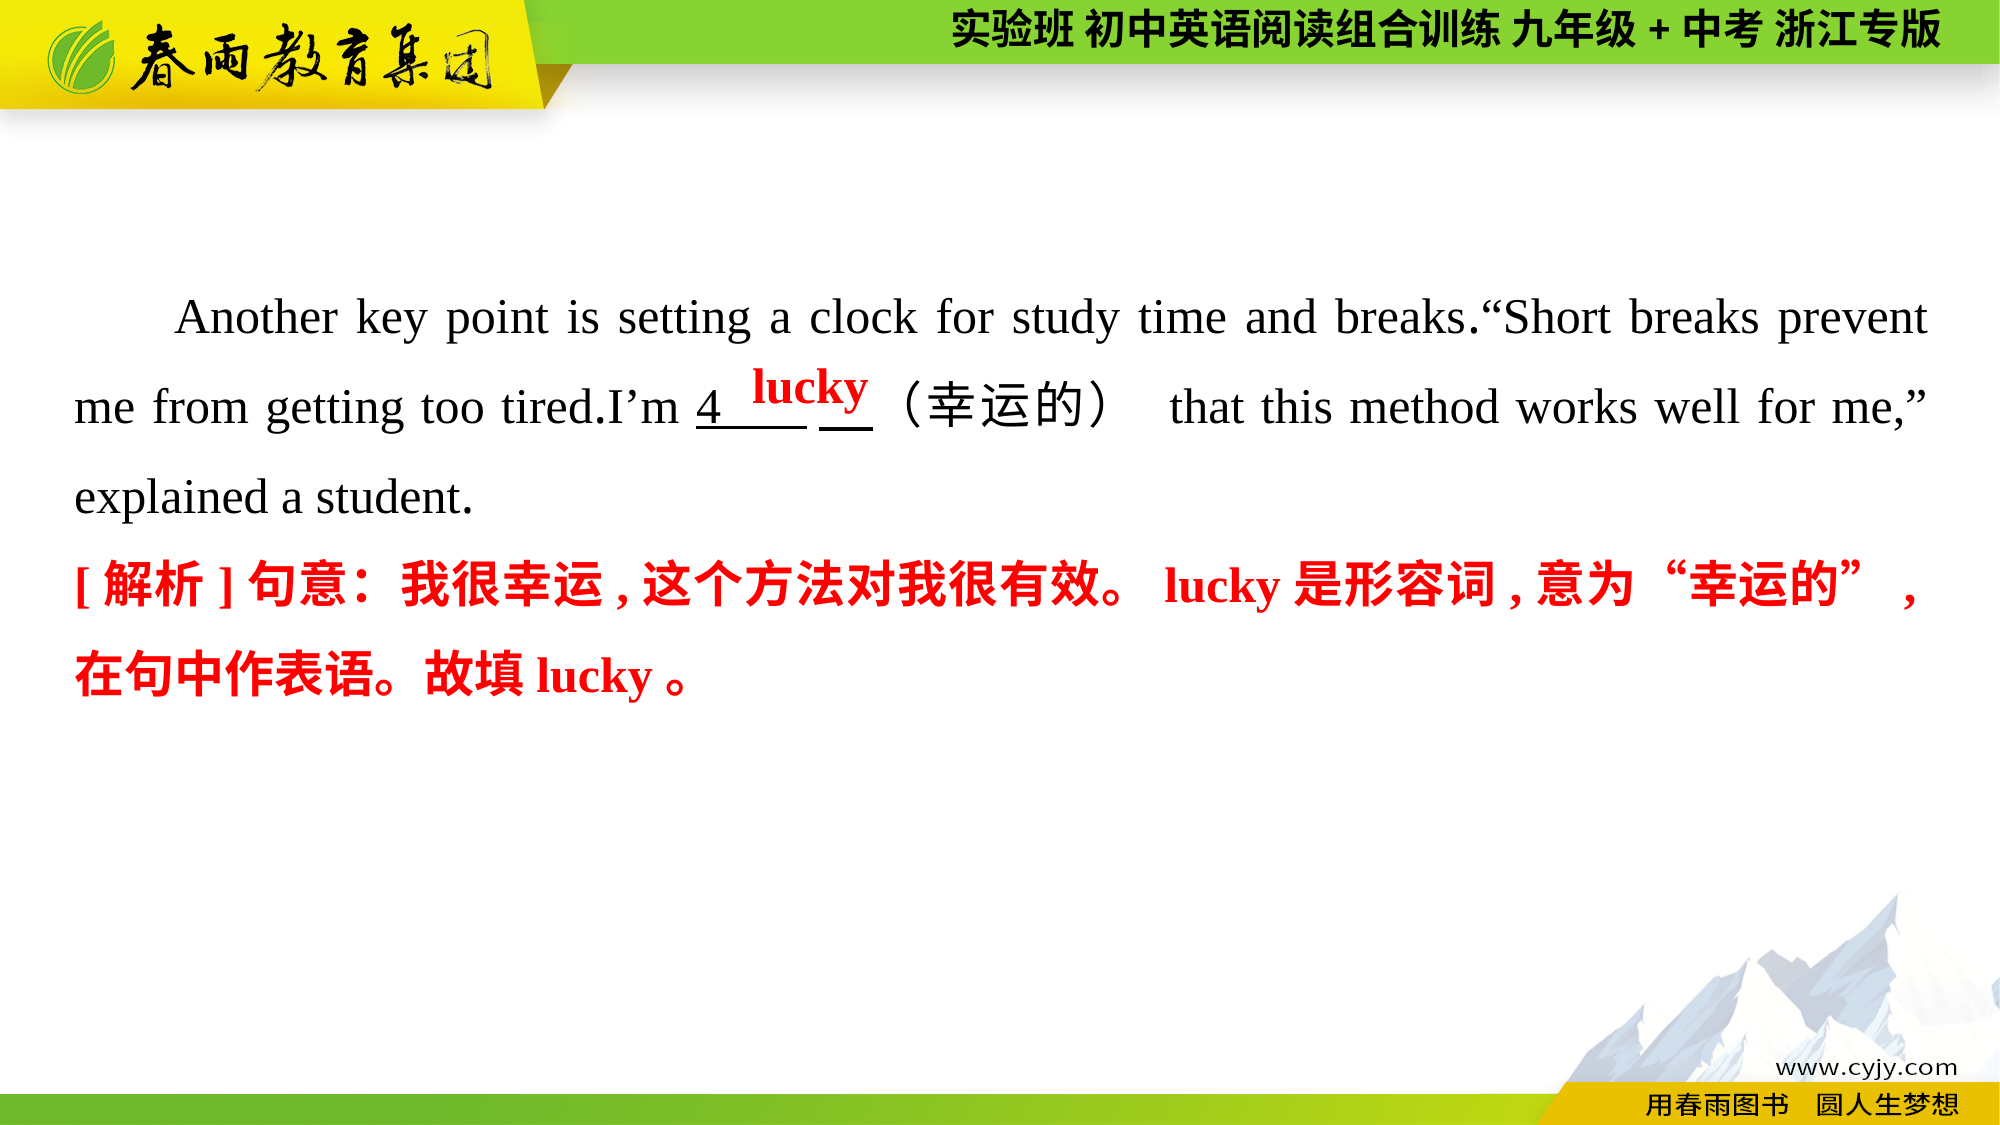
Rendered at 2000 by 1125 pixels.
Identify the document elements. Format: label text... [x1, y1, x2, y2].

text_box lucky [737, 345, 884, 421]
list Another key point is setting a clock for study time and breaks.“Short breaks prevent me from getting too tired.I’m 4 （幸运的） that this method works well for me,” explained a student. [59, 245, 1944, 515]
text_box [解析]句意：我很幸运,这个方法对我很有效。lucky是形容词,意为“幸运的”,在句中作表语。故填lucky。 [59, 515, 1944, 711]
picture [0, 0, 2000, 1125]
